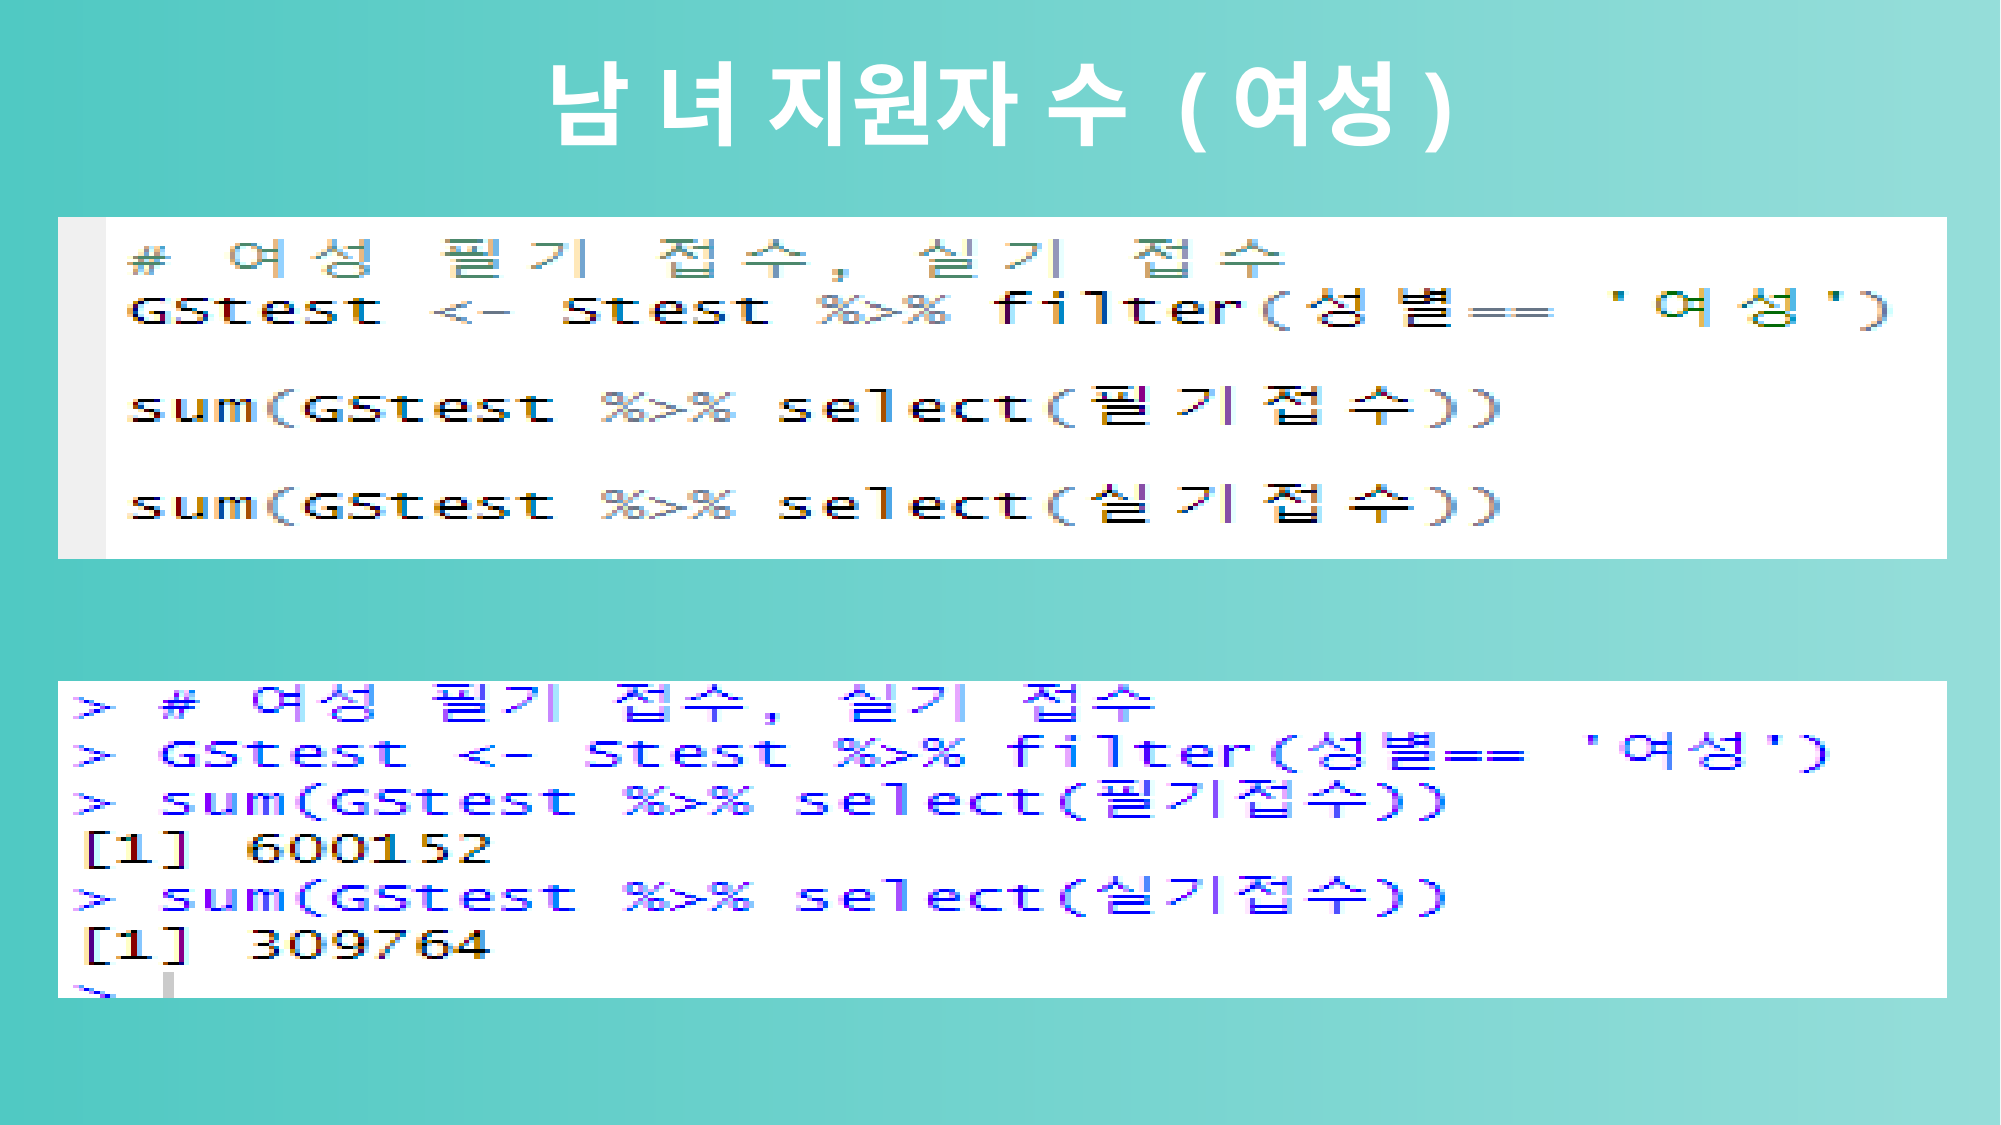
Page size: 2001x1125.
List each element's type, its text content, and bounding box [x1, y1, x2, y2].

picture [0, 0, 2001, 1125]
text_box 남 녀 지원자 수 (여성) [0, 0, 2000, 218]
